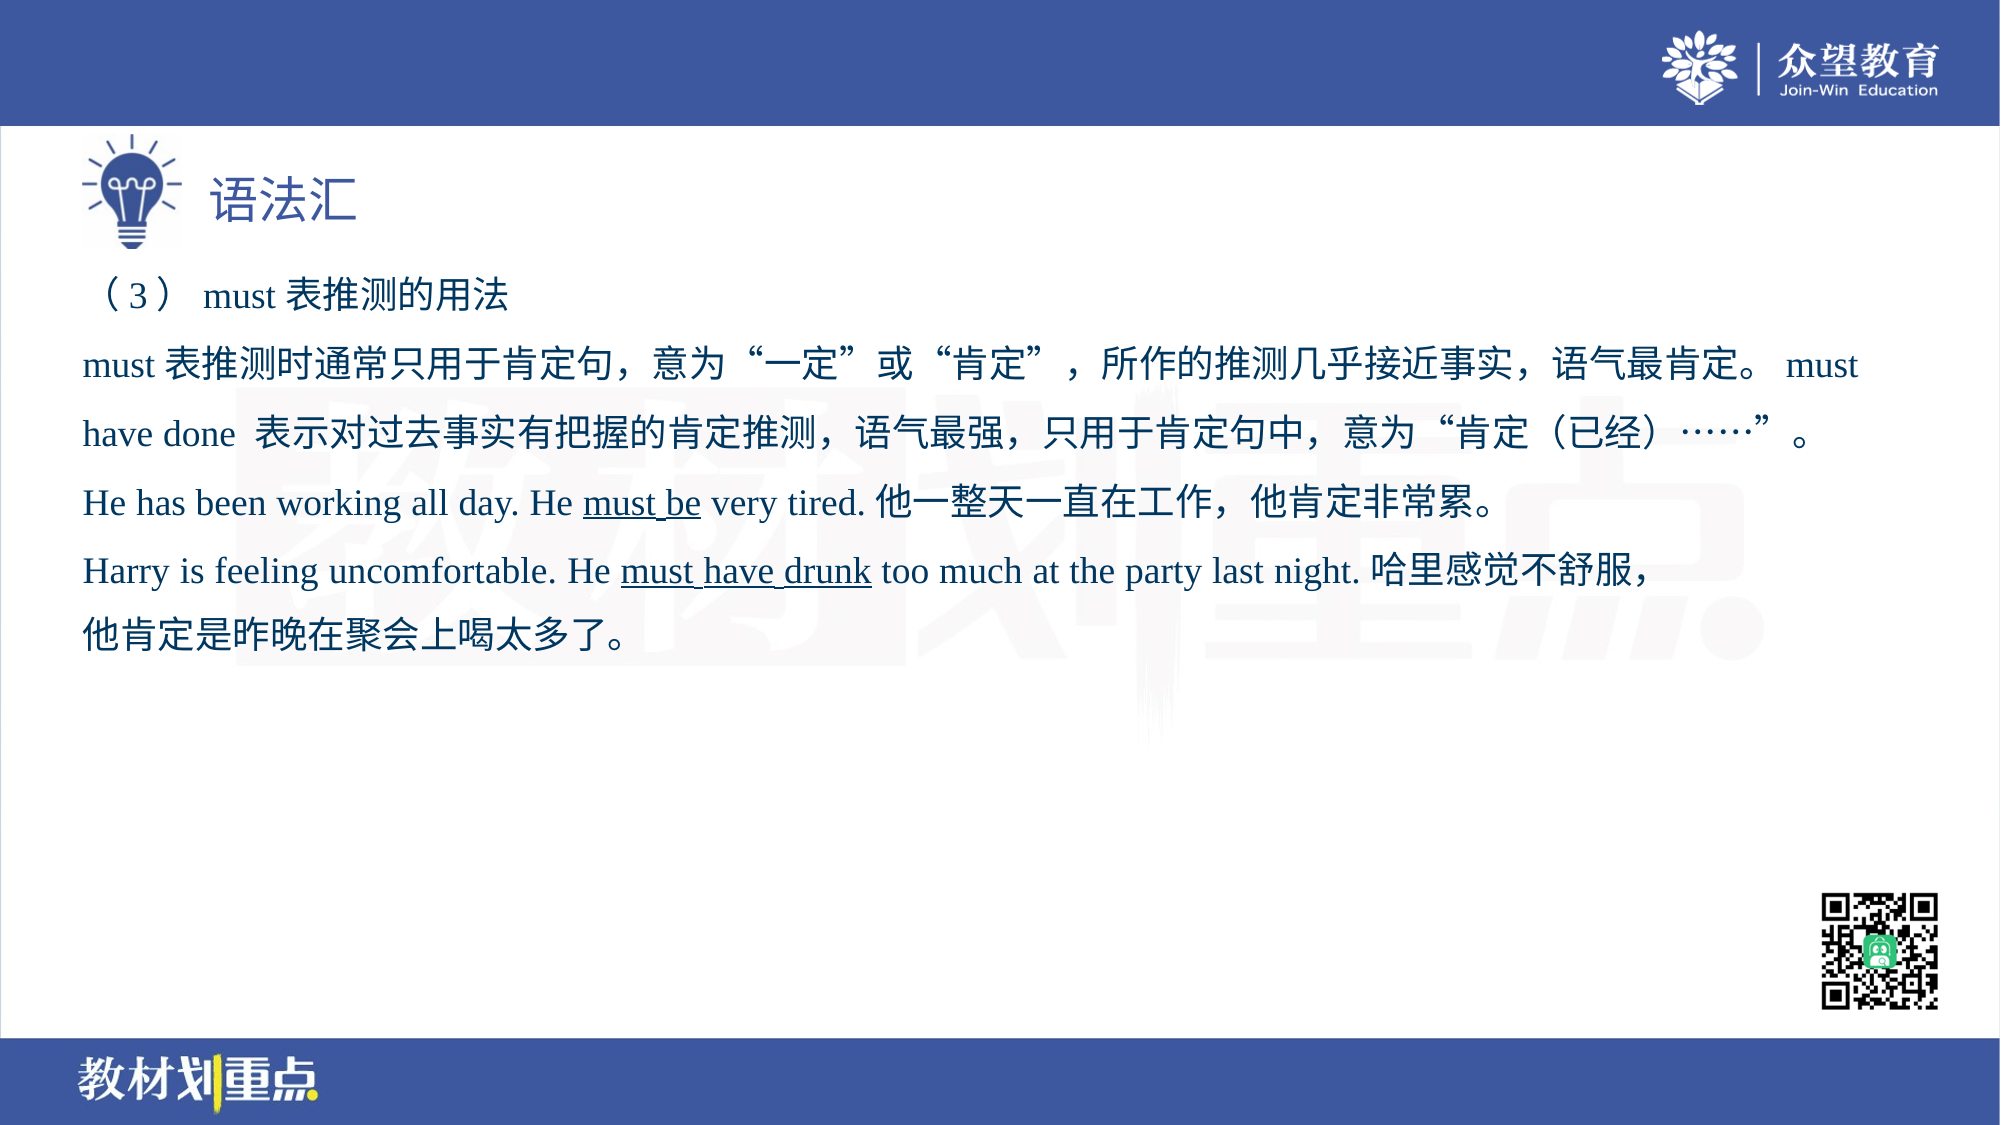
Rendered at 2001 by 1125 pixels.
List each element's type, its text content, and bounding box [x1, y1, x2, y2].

picture [0, 0, 2000, 1125]
text_box （3）must表推测的用法 must表推测时通常只用于肯定句，意为“一定”或“肯定”，所作的推测几乎接近事实，语气最肯定。must have done 表示对过去事实有把握的肯定推测，语气最强，只用于肯定句中，意为“肯定（已经）……”。 He has been working all day. He must be very tired.他一整天一直在工作，他肯定非常累。 Harry is feeling uncomfortable. He must have drunk too much at the party last night.哈里感觉不舒服， 他肯定是昨晚在聚会上喝太多了。 [82, 247, 1817, 649]
